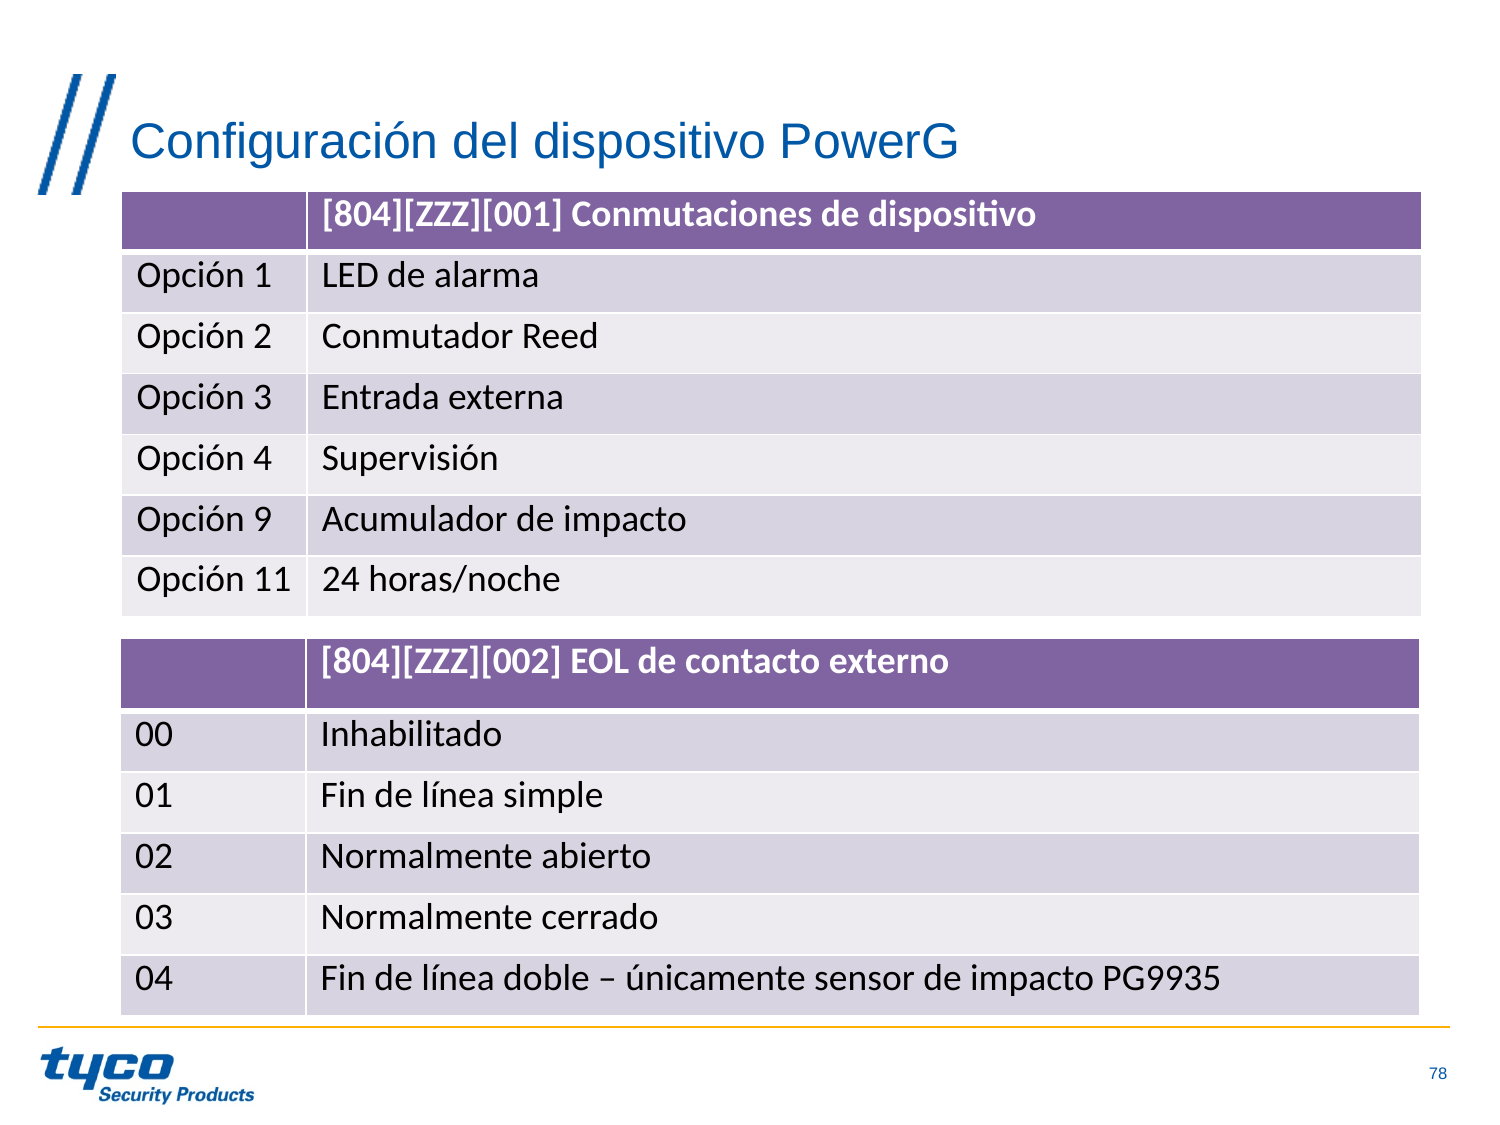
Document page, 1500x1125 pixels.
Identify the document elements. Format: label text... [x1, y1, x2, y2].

table_cell 01 [121, 773, 305, 832]
text_box [97, 1061, 228, 1091]
table_cell 02 [121, 834, 305, 893]
table_cell 00 [121, 714, 305, 771]
picture [37, 74, 115, 195]
slide_number 78 [1387, 1042, 1463, 1103]
table_header [122, 192, 306, 249]
table_cell Inhabilitado [307, 714, 1419, 771]
table_cell Normalmente abierto [307, 834, 1419, 893]
table_cell Opción 11 [122, 557, 306, 616]
table_cell Opción 2 [122, 314, 306, 373]
table_header [804][ZZZ][001] Conmutaciones de dispositivo [308, 192, 1421, 249]
table_cell Supervisión [308, 435, 1421, 494]
table_header [804][ZZZ][002] EOL de contacto externo [307, 639, 1419, 708]
table_cell Opción 4 [122, 435, 306, 494]
table_cell 24 horas/noche [308, 557, 1421, 616]
table_cell Opción 1 [122, 255, 306, 312]
table_cell 03 [121, 895, 305, 954]
table_cell LED de alarma [308, 255, 1421, 312]
title Configuración del dispositivo PowerG [115, 44, 1426, 233]
table_cell Fin de línea doble – únicamente sensor de impacto PG9935 [307, 956, 1419, 1015]
table_cell Entrada externa [308, 374, 1421, 434]
table_cell Opción 3 [122, 374, 306, 434]
table_cell 04 [121, 956, 305, 1015]
picture [34, 1040, 260, 1107]
table_cell Fin de línea simple [307, 773, 1419, 832]
table_cell Acumulador de impacto [308, 496, 1421, 555]
table_cell Conmutador Reed [308, 314, 1421, 373]
table_cell Opción 9 [122, 496, 306, 555]
table_header [121, 639, 305, 708]
table_cell Normalmente cerrado [307, 895, 1419, 954]
